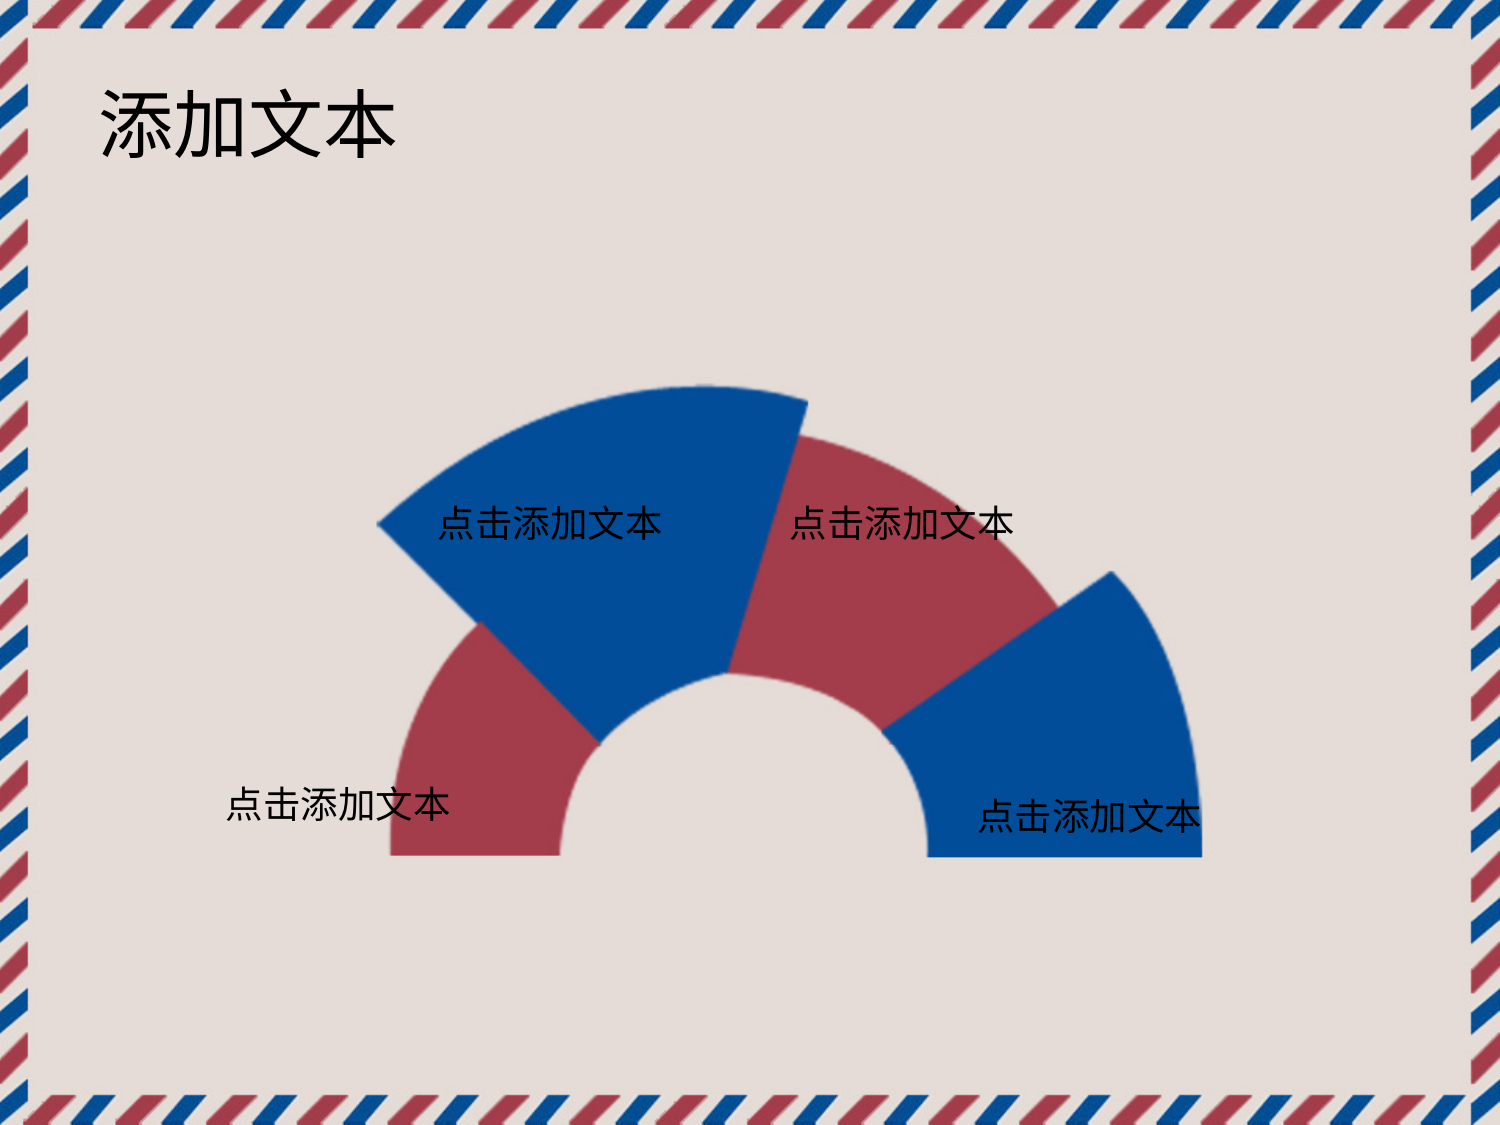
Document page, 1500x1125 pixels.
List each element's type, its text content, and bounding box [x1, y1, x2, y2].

text_box 点击添加文本 [962, 785, 1217, 845]
text_box 点击添加文本 [423, 492, 678, 552]
text_box 点击添加文本 [210, 773, 504, 834]
picture [0, 0, 1500, 1125]
text_box 点击添加文本 [774, 492, 1030, 552]
text_box 添加文本 [83, 70, 414, 175]
